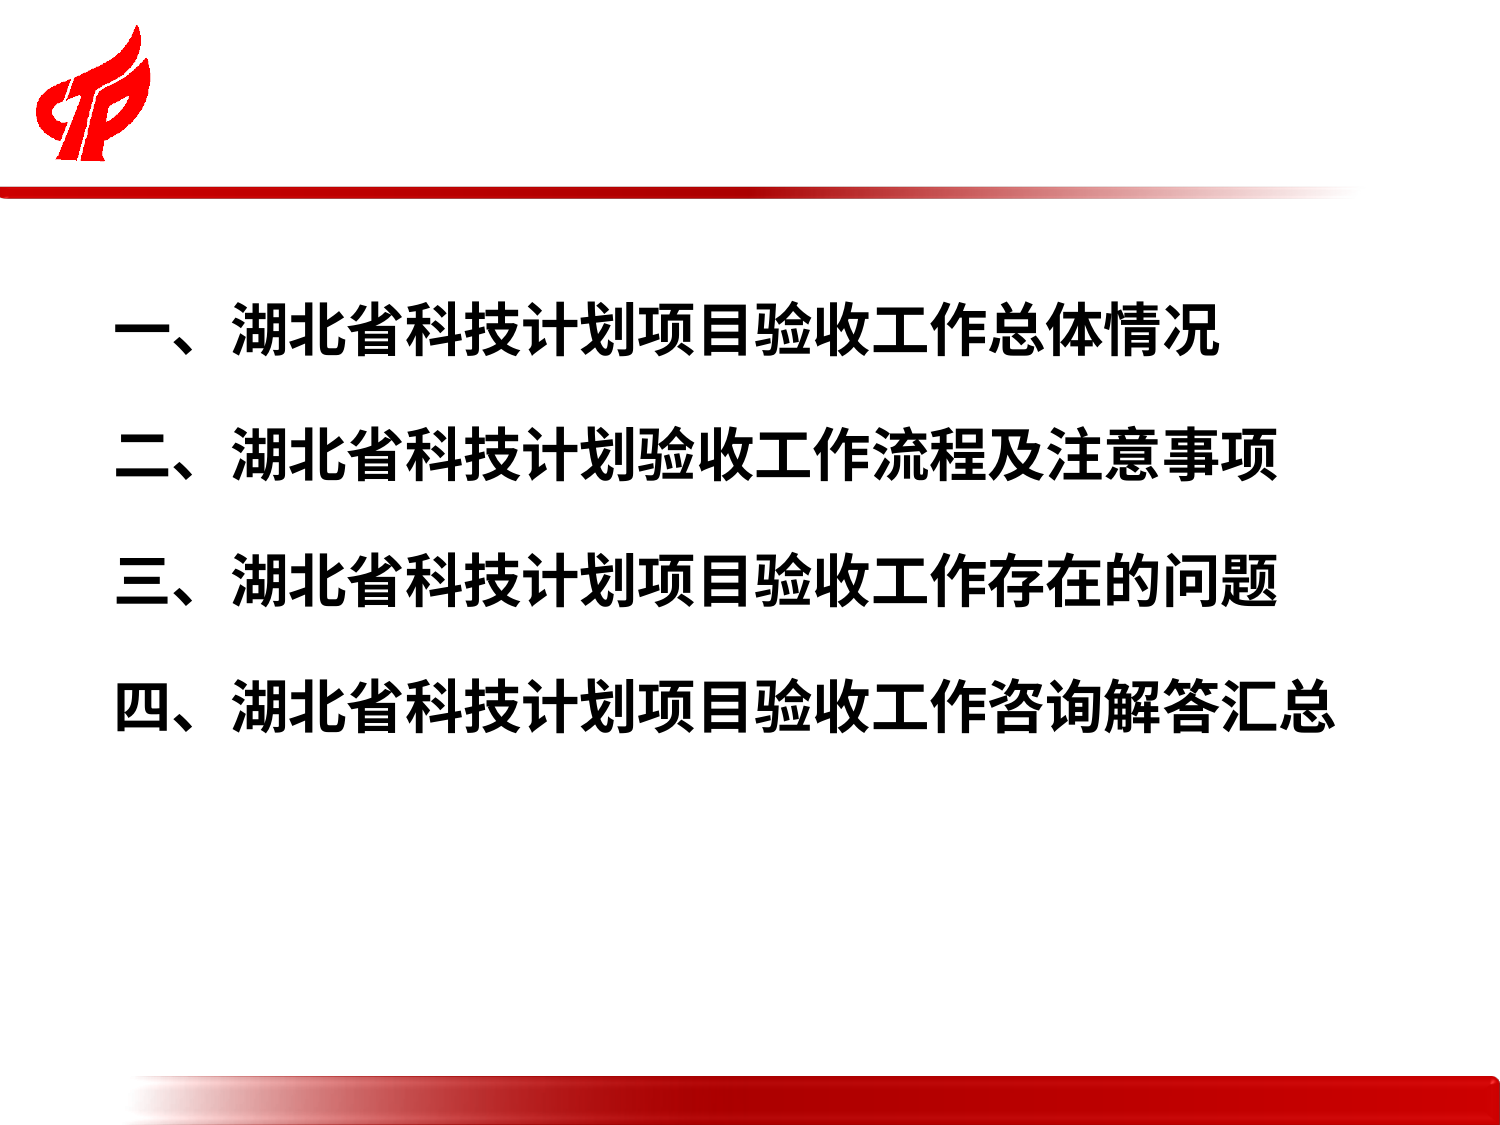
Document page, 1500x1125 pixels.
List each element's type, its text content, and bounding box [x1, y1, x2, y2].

title 一、湖北省科技计划项目验收工作总体情况 二、湖北省科技计划验收工作流程及注意事项 三、湖北省科技计划项目验收工作存在的问题 四、湖北省科技计划项目验收工作咨询解答汇总 [98, 351, 1418, 816]
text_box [0, 186, 1498, 199]
picture [11, 23, 164, 165]
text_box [0, 1074, 1500, 1125]
